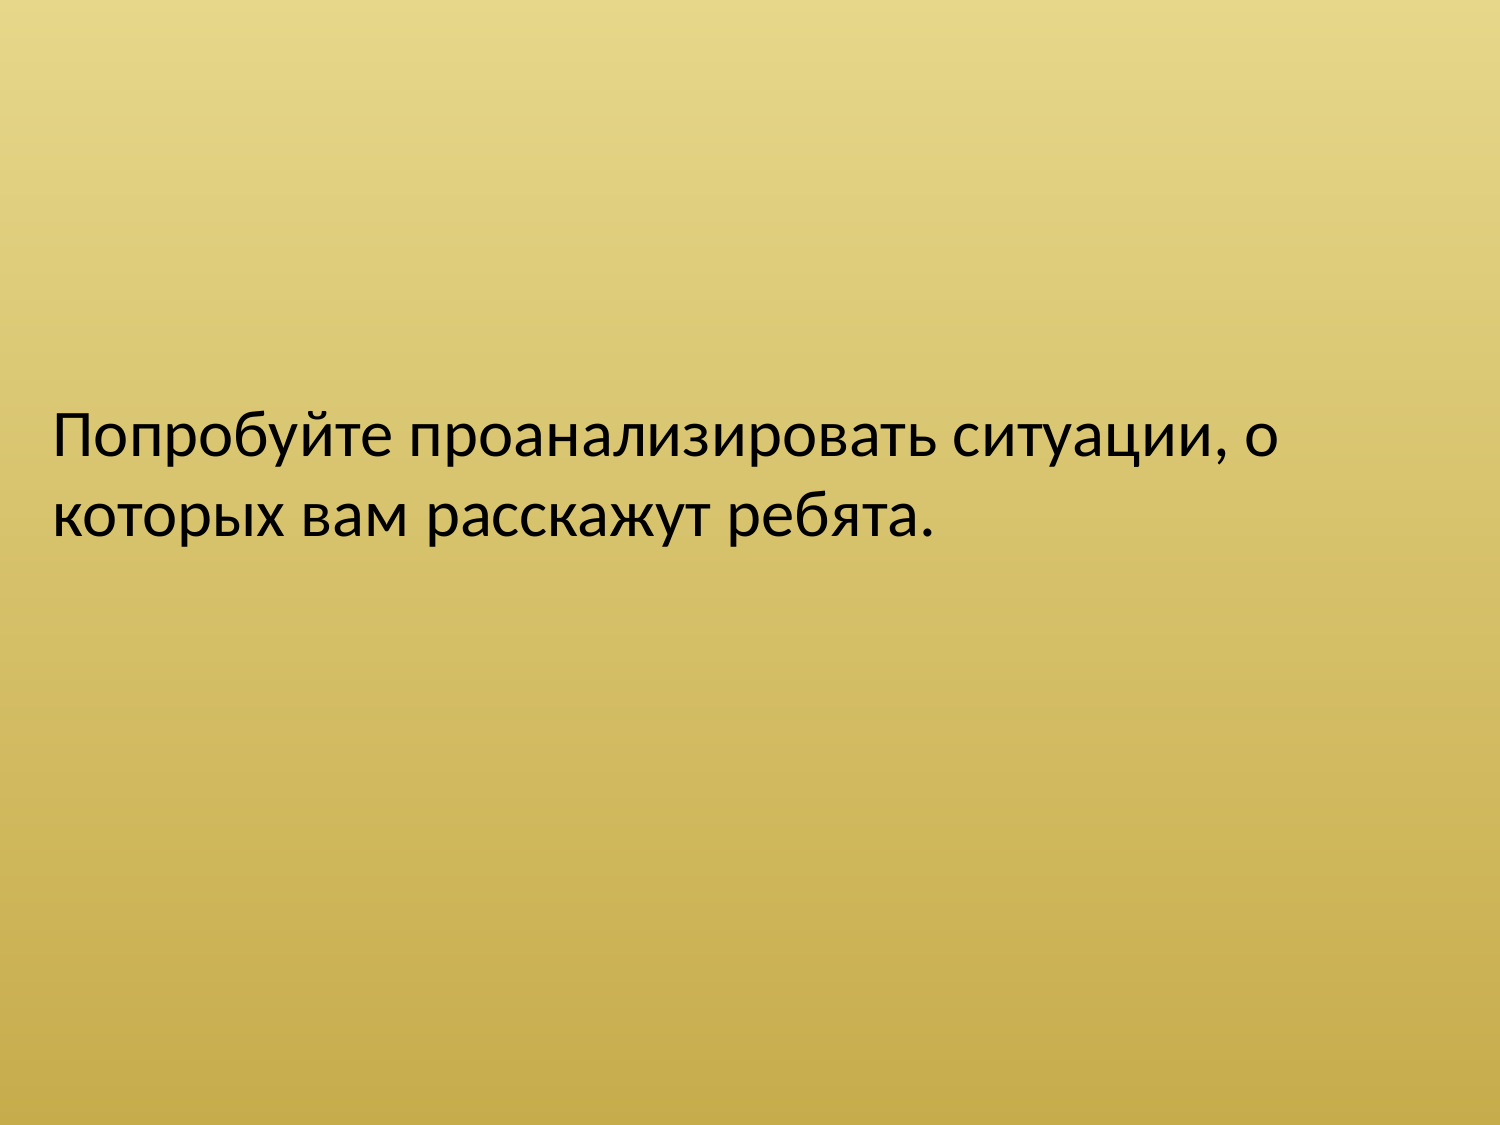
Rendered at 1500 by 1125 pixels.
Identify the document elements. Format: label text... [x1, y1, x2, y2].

text_box Попробуйте проанализировать ситуации, о которых вам расскажут ребята. [37, 382, 1338, 850]
